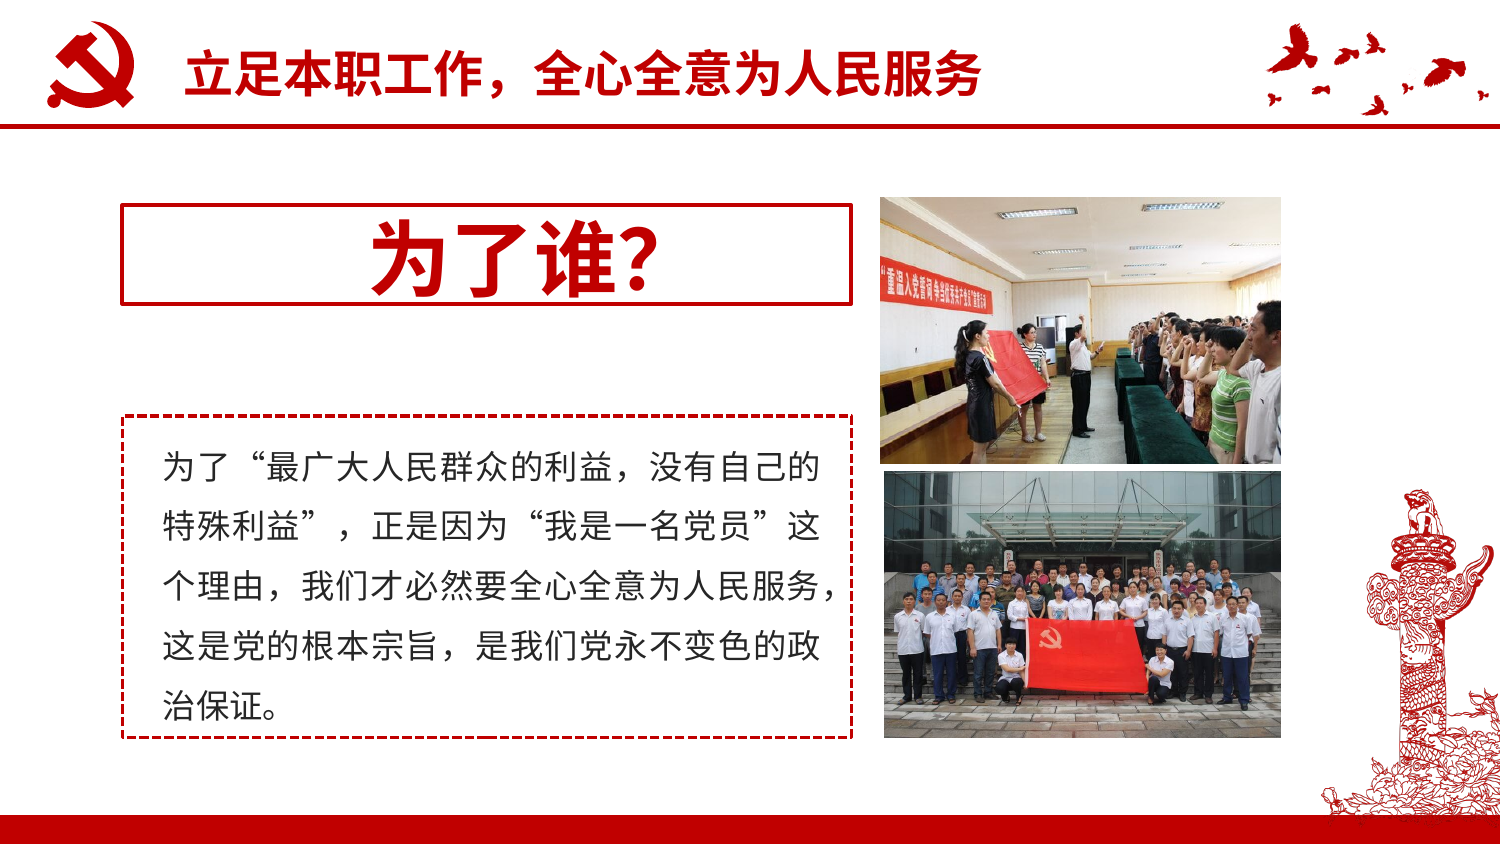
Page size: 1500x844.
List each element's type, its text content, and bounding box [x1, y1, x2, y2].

text_box 为了谁？ [352, 199, 690, 315]
text_box 立足本职工作，全心全意为人民服务 [168, 35, 1032, 110]
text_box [0, 488, 1500, 844]
text_box [122, 415, 852, 487]
picture [1264, 22, 1489, 116]
text_box [122, 205, 352, 304]
picture [880, 197, 1281, 464]
text_box 为了“最广大人民群众的利益，没有自己的特殊利益”，正是因为“我是一名党员”这个理由，我们才必然要全心全意为人民服务，这是党的根本宗旨，是我们党永不变色的政治保证。 [151, 420, 834, 487]
text_box [47, 21, 134, 108]
picture [883, 471, 1281, 738]
text_box [690, 205, 852, 304]
